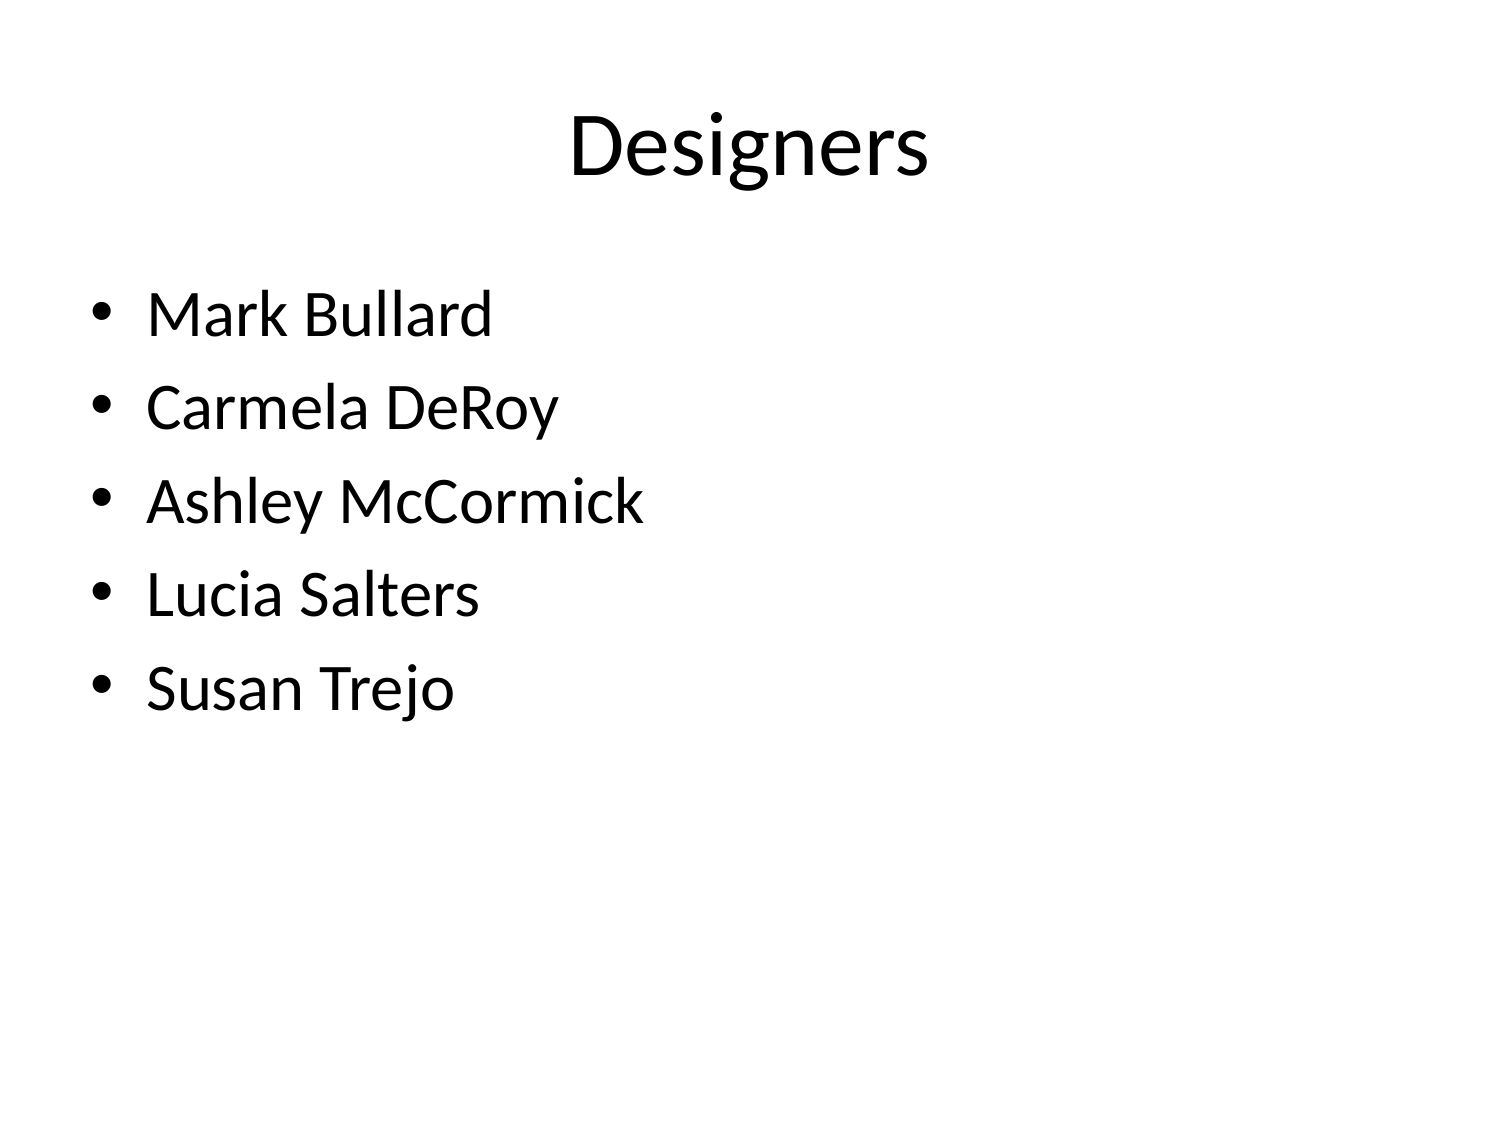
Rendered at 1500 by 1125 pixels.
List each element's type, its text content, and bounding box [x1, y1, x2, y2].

list Mark Bullard Carmela DeRoy Ashley McCormick Lucia Salters Susan Trejo [75, 262, 1425, 1005]
title Designers [75, 45, 1425, 233]
